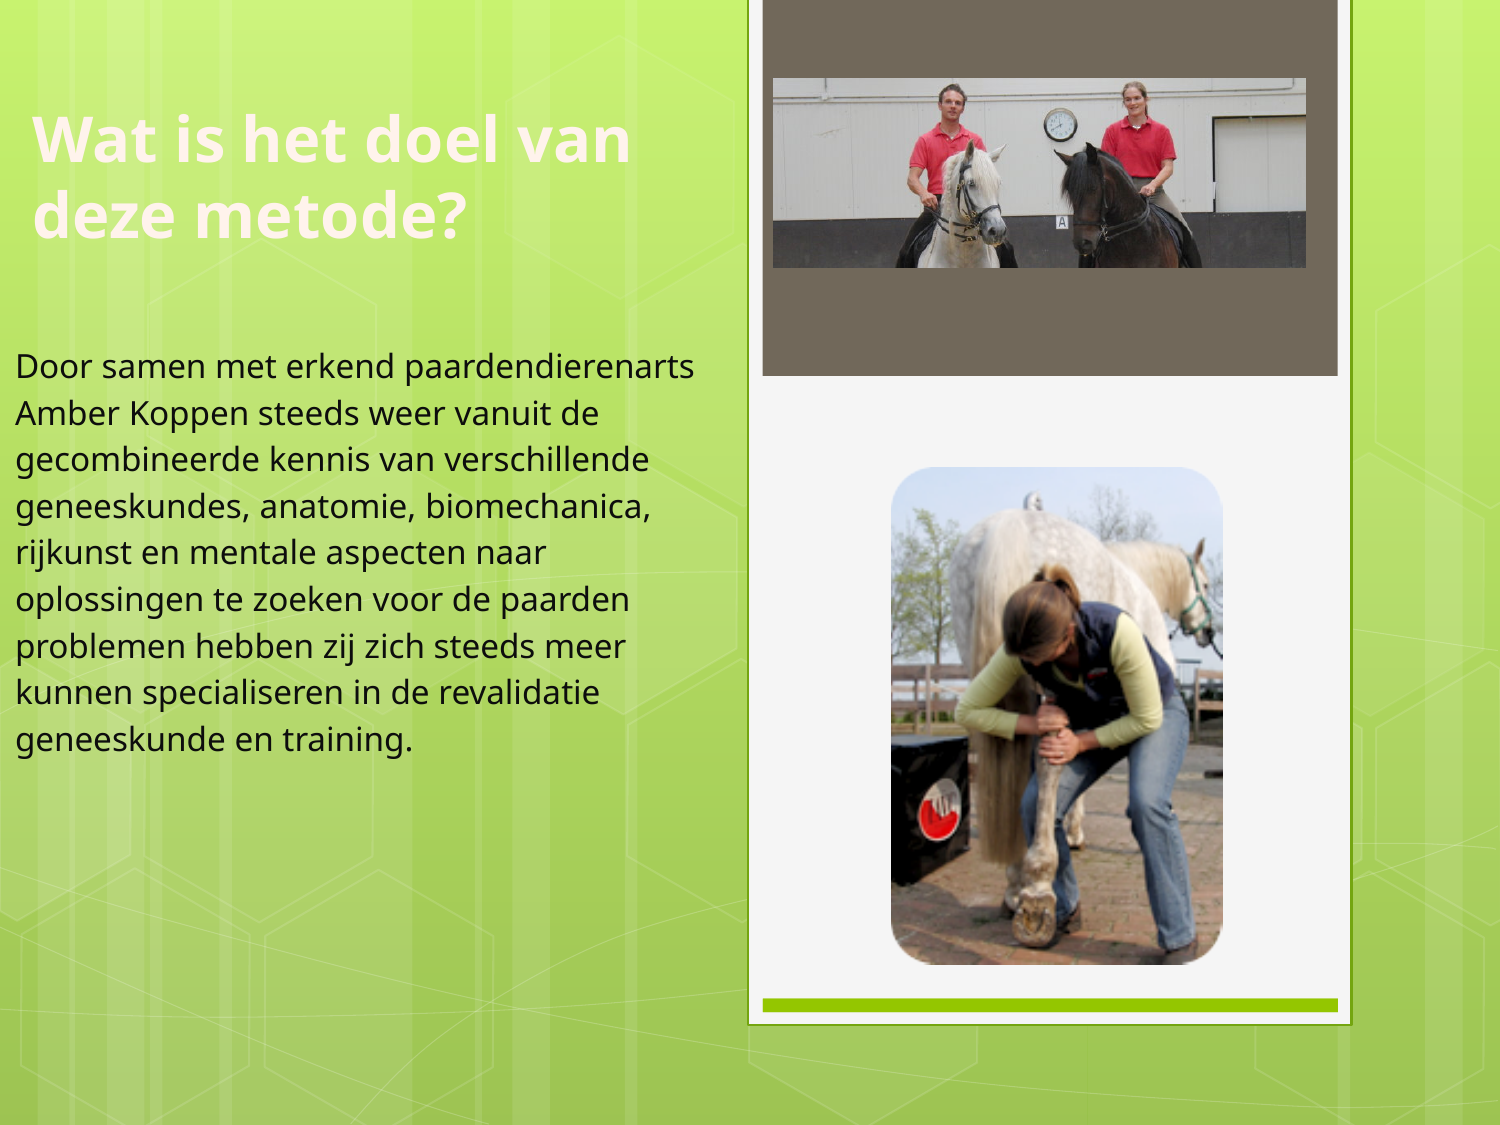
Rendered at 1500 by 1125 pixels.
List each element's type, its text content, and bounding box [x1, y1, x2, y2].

picture [773, 77, 1306, 268]
title Wat is het doel van deze metode? [17, 90, 1341, 327]
subtitle Door samen met erkend paardendierenarts Amber Koppen steeds weer vanuit de gecombineerde kennis van verschillende geneeskundes, anatomie, biomechanica, rijkunst en mentale aspecten naar oplossingen te zoeken voor de paarden problemen hebben zij zich steeds meer kunnen specialiseren in de revalidatie geneeskunde en training. [0, 338, 1050, 937]
picture [891, 467, 1223, 965]
